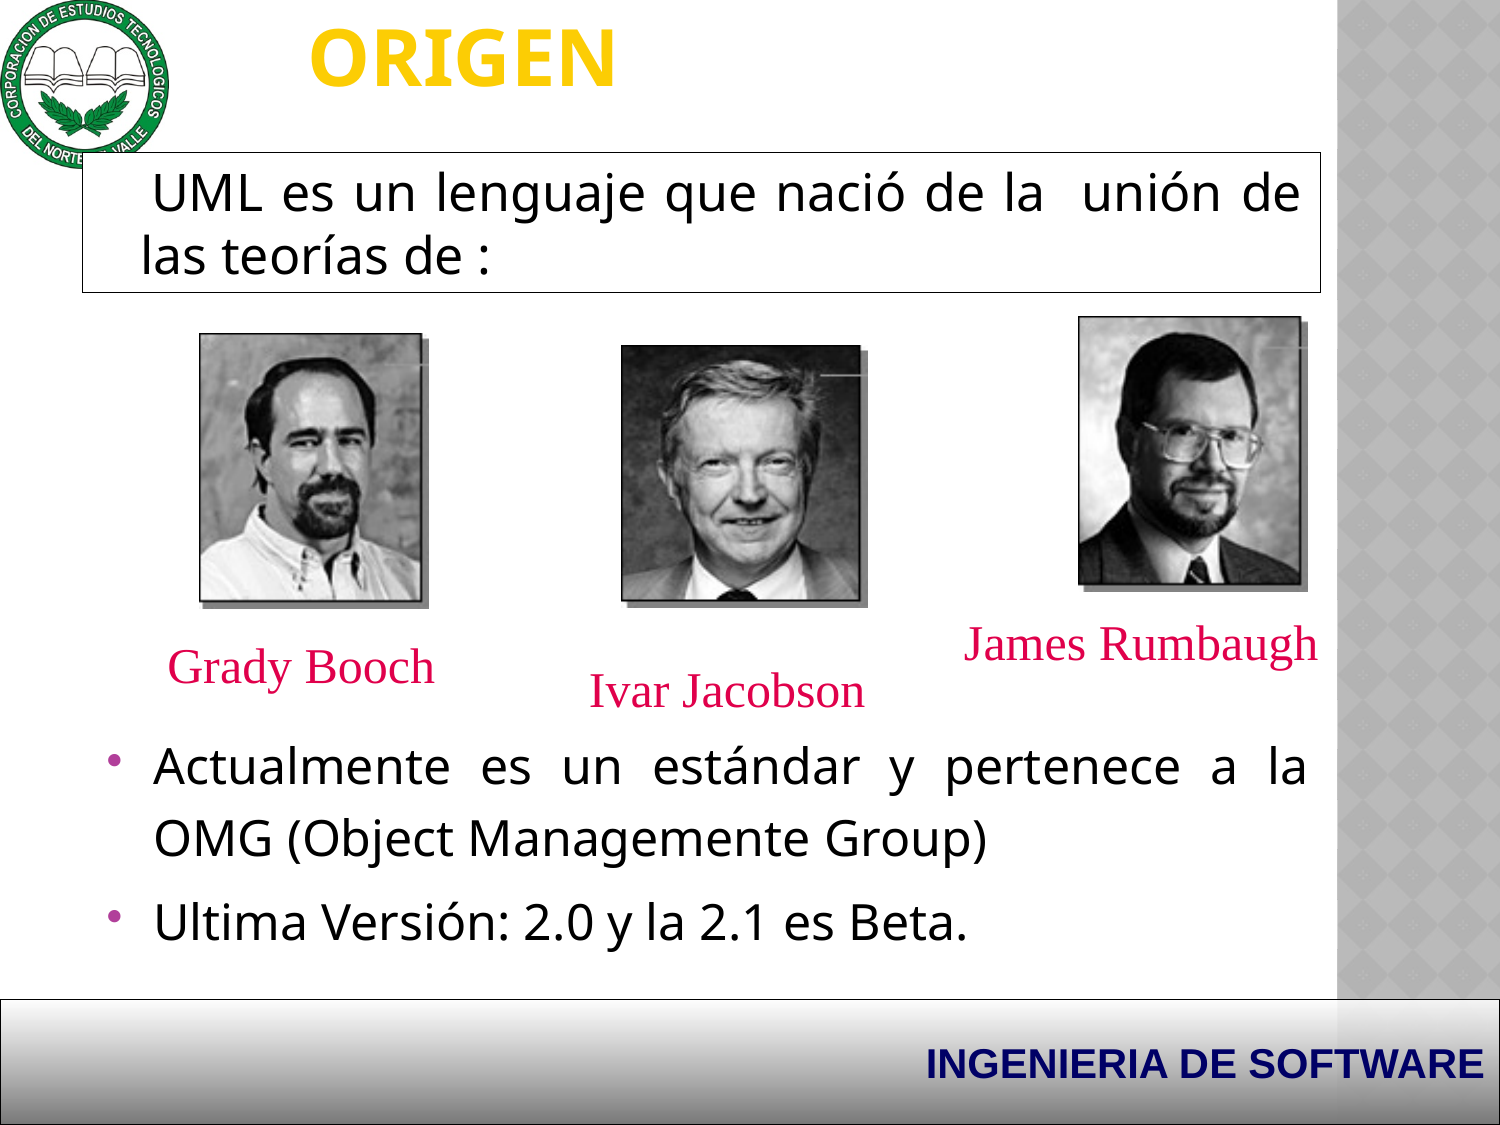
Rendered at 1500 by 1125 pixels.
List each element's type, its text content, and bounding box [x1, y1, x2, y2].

picture [0, 0, 169, 169]
text_box Actualmente es un estándar y pertenece a la OMG (Object Managemente Group) Ultima Versión: 2.0 y la 2.1 es Beta. [93, 715, 1325, 959]
picture [198, 333, 429, 610]
title ORIGEN [292, 0, 1268, 152]
picture [620, 344, 869, 609]
text_box Ivar Jacobson [574, 649, 881, 715]
list UML es un lenguaje que nació de la unión de las teorías de : [82, 152, 1321, 293]
picture [1077, 315, 1308, 592]
text_box James Rumbaugh [949, 603, 1334, 678]
text_box Grady Booch [152, 626, 451, 702]
